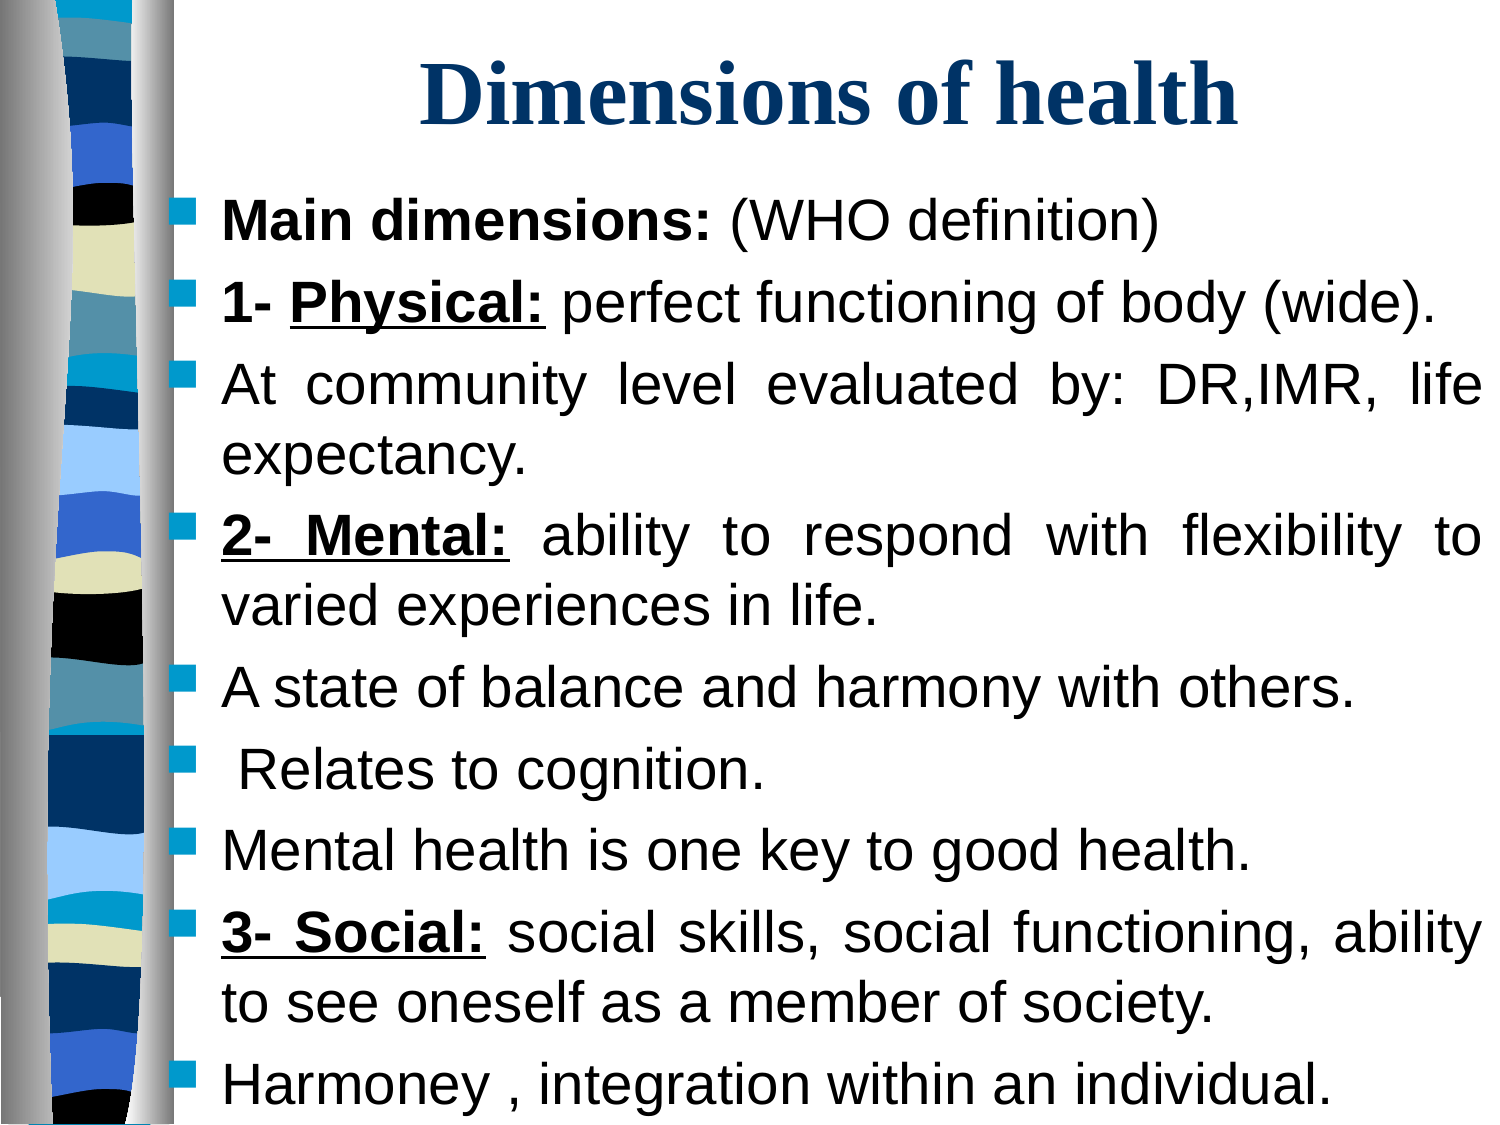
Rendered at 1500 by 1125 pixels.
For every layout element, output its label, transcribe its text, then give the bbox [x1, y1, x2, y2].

list Main dimensions: (WHO definition) 1- Physical: perfect functioning of body (wide). At community level evaluated by: DR,IMR, life expectancy. 2- Mental: ability to respond with flexibility to varied experiences in life. A state of balance and harmony with others. Relates to cognition. Mental health is one key to good health. 3- Social: social skills, social functioning, ability to see oneself as a member of society. Harmoney , integration within an individual. [149, 174, 1500, 1125]
title Dimensions of health [192, 24, 1468, 151]
